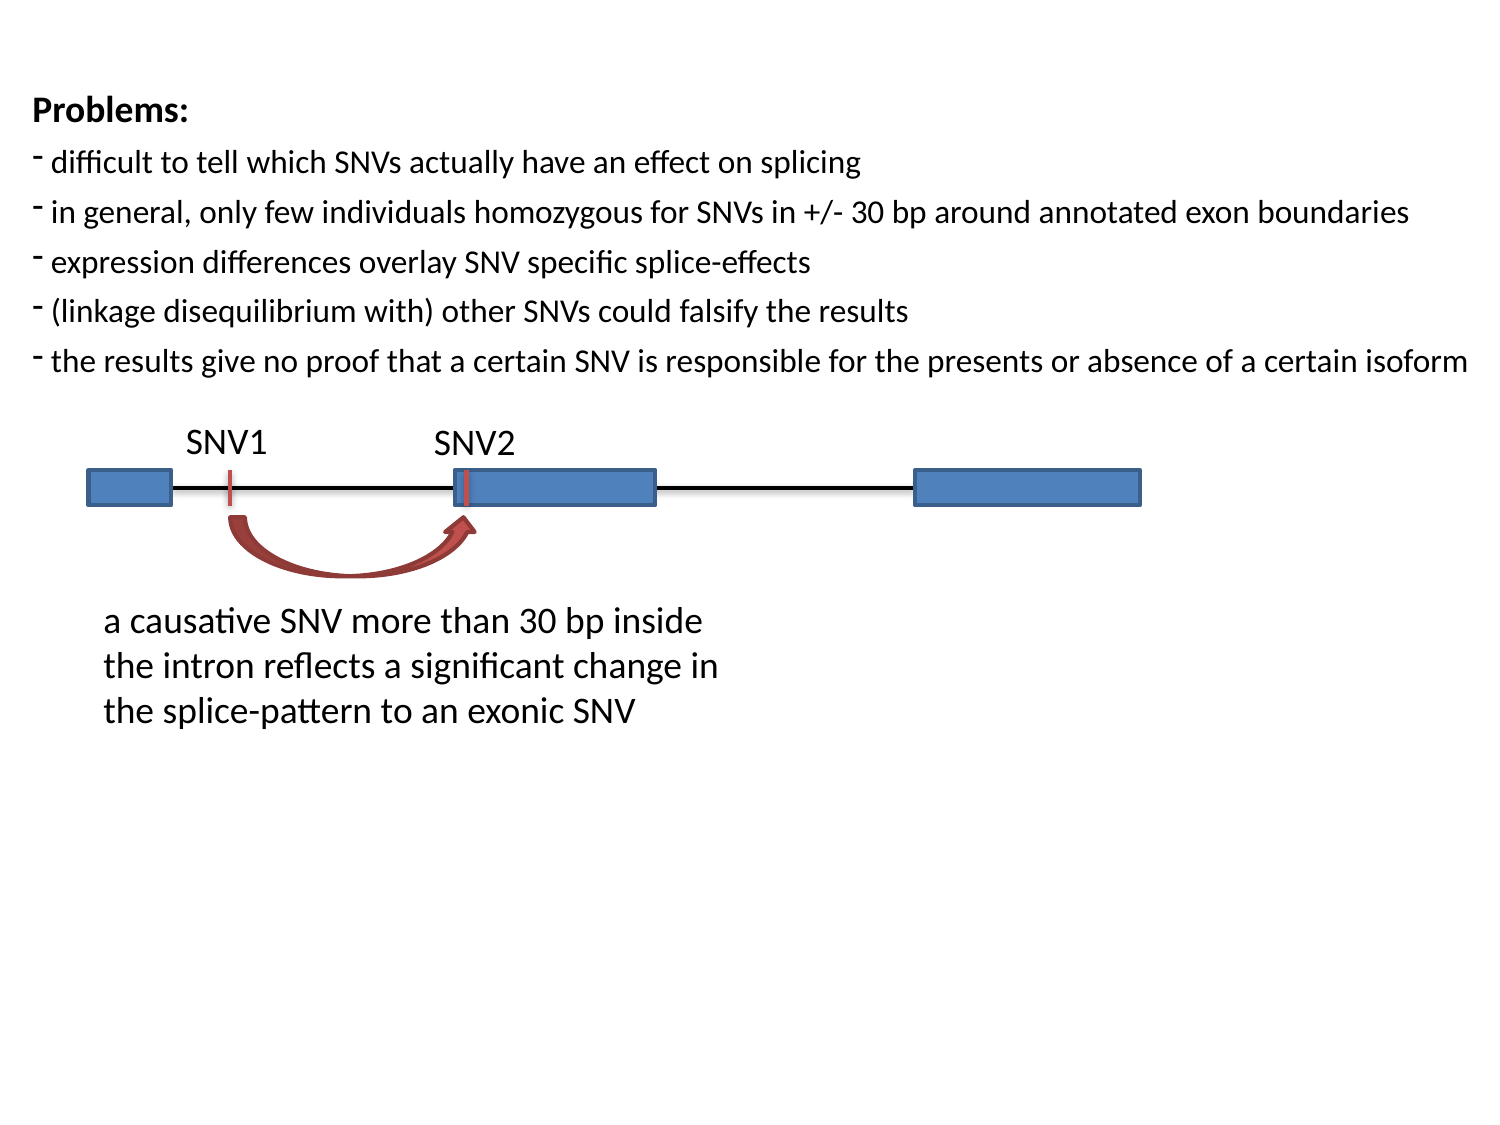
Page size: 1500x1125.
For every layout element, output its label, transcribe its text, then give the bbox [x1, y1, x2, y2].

text_box [473, 497, 657, 507]
text_box [453, 471, 461, 487]
text_box [453, 497, 459, 507]
text_box [472, 468, 657, 487]
text_box SNV1 [171, 409, 290, 470]
text_box SNV2 [419, 410, 538, 471]
text_box [228, 515, 477, 579]
text_box [86, 468, 173, 507]
text_box Problems: difficult to tell which SNVs actually have an effect on splicing in general, only few individuals homozygous for SNVs in +/- 30 bp around annotated exon boundaries expression differences overlay SNV specific splice-effects (linkage disequilibrium with) other SNVs could falsify the results the results give no proof that a certain SNV is responsible for the presents or absence of a certain isoform [17, 66, 1500, 387]
text_box [913, 468, 1142, 507]
text_box a causative SNV more than 30 bp inside the intron reflects a significant change in the splice-pattern to an exonic SNV [88, 588, 739, 738]
